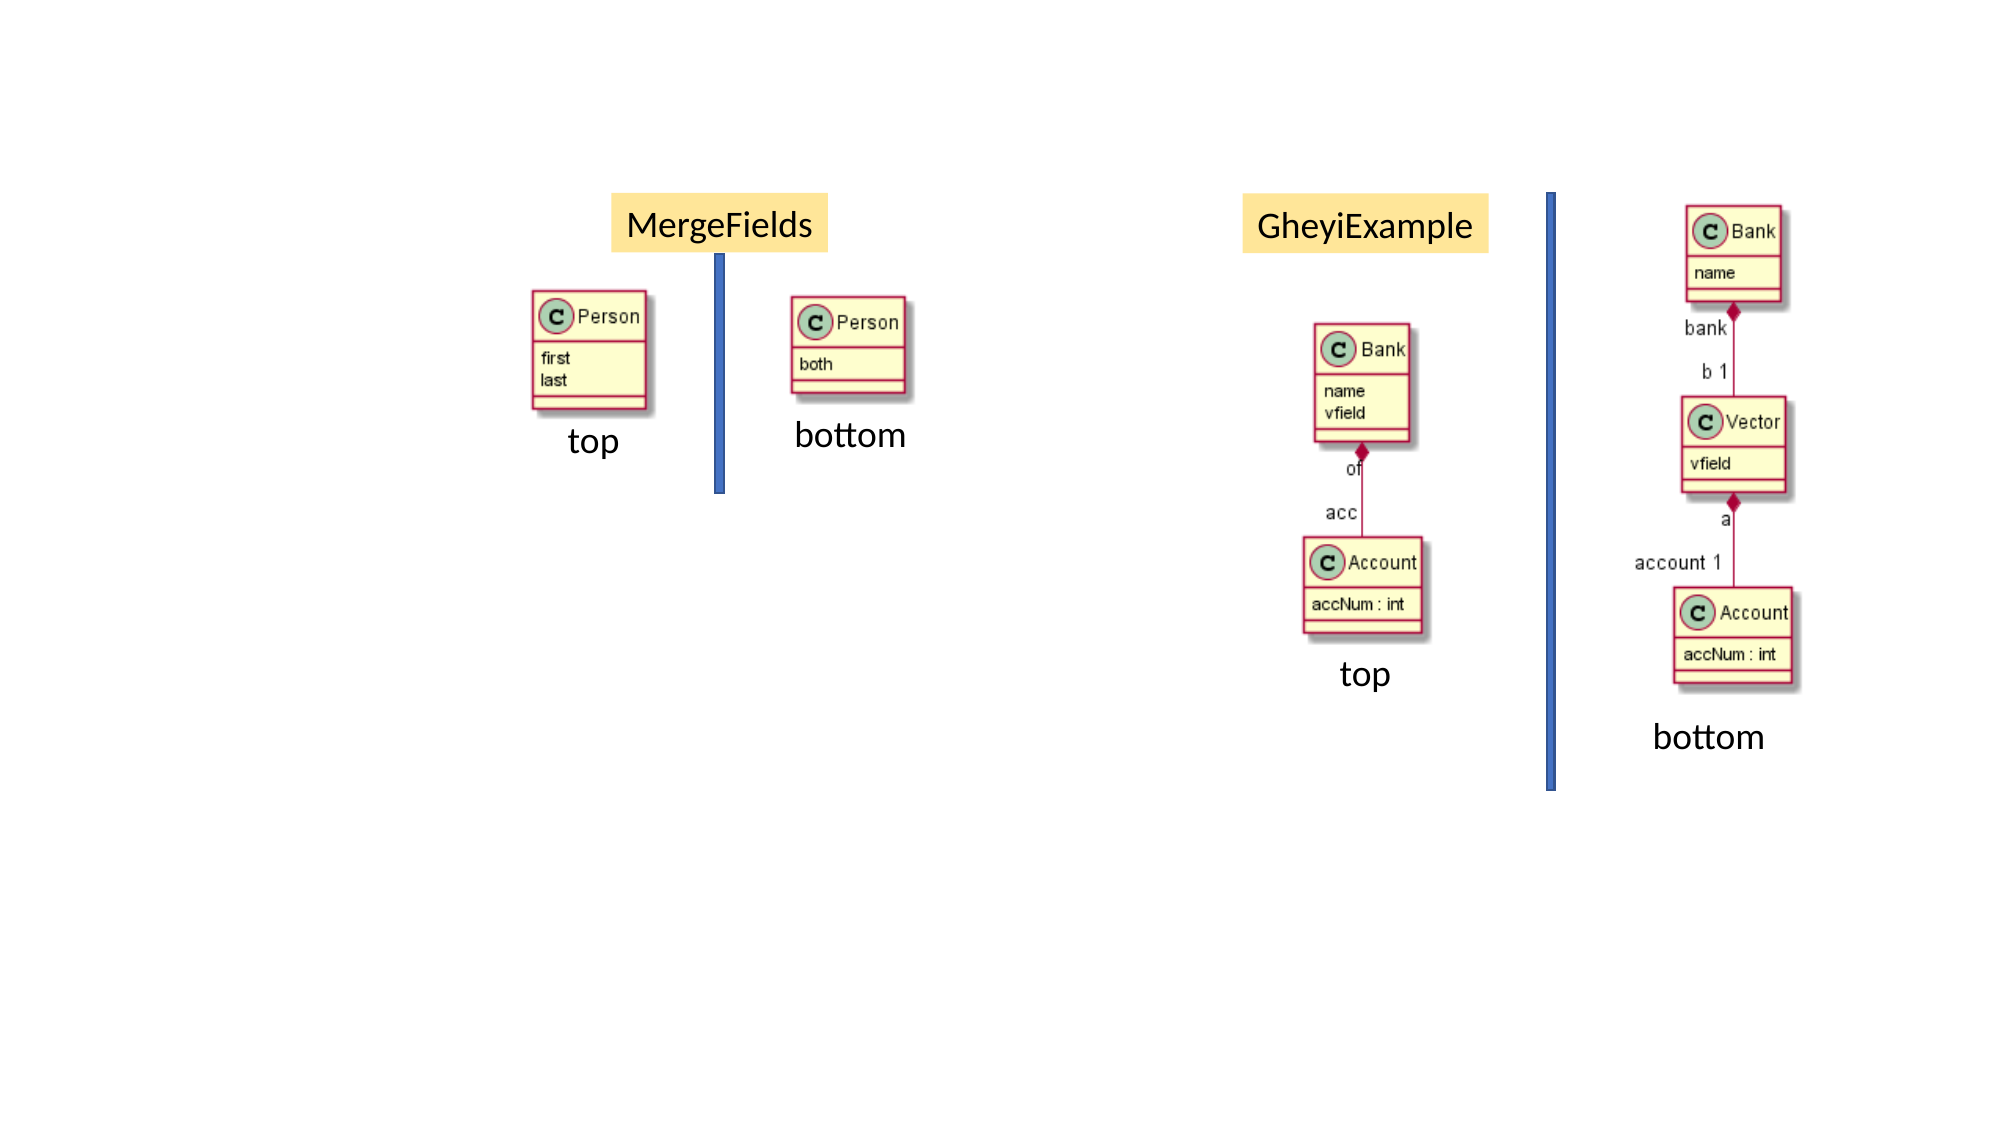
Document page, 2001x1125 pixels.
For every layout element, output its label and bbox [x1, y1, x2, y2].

text_box [1241, 193, 1807, 790]
text_box [523, 192, 924, 494]
